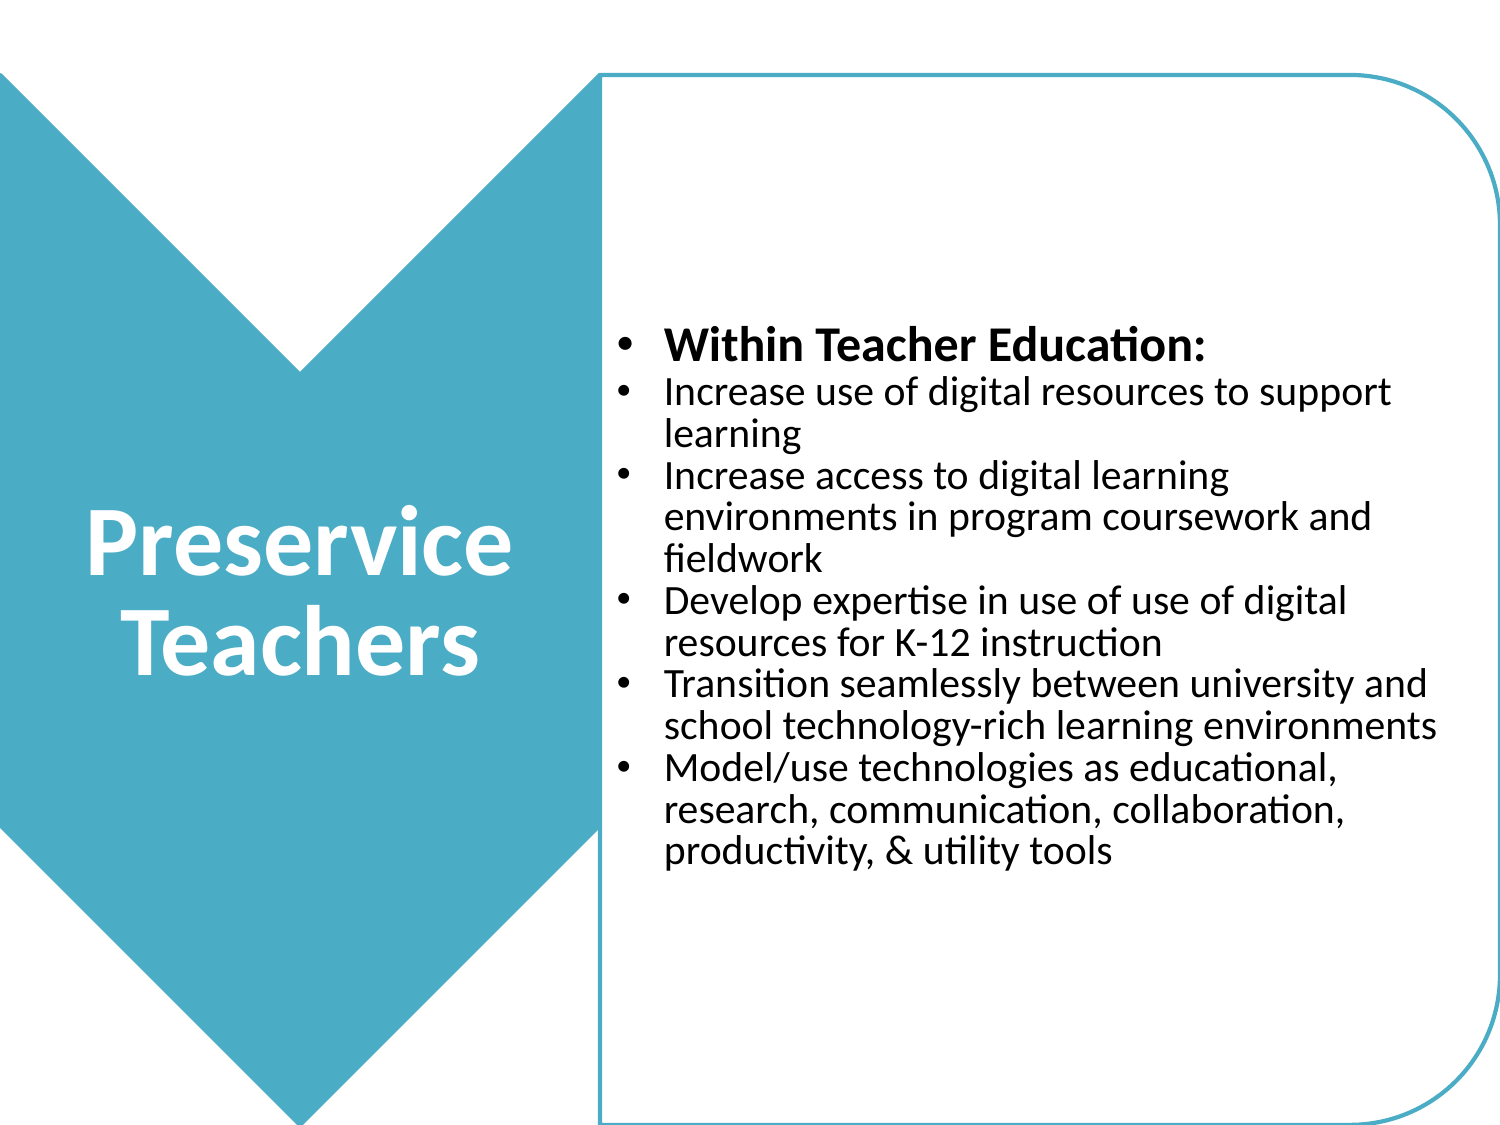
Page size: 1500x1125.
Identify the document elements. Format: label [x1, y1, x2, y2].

text_box [0, 74, 1500, 1125]
